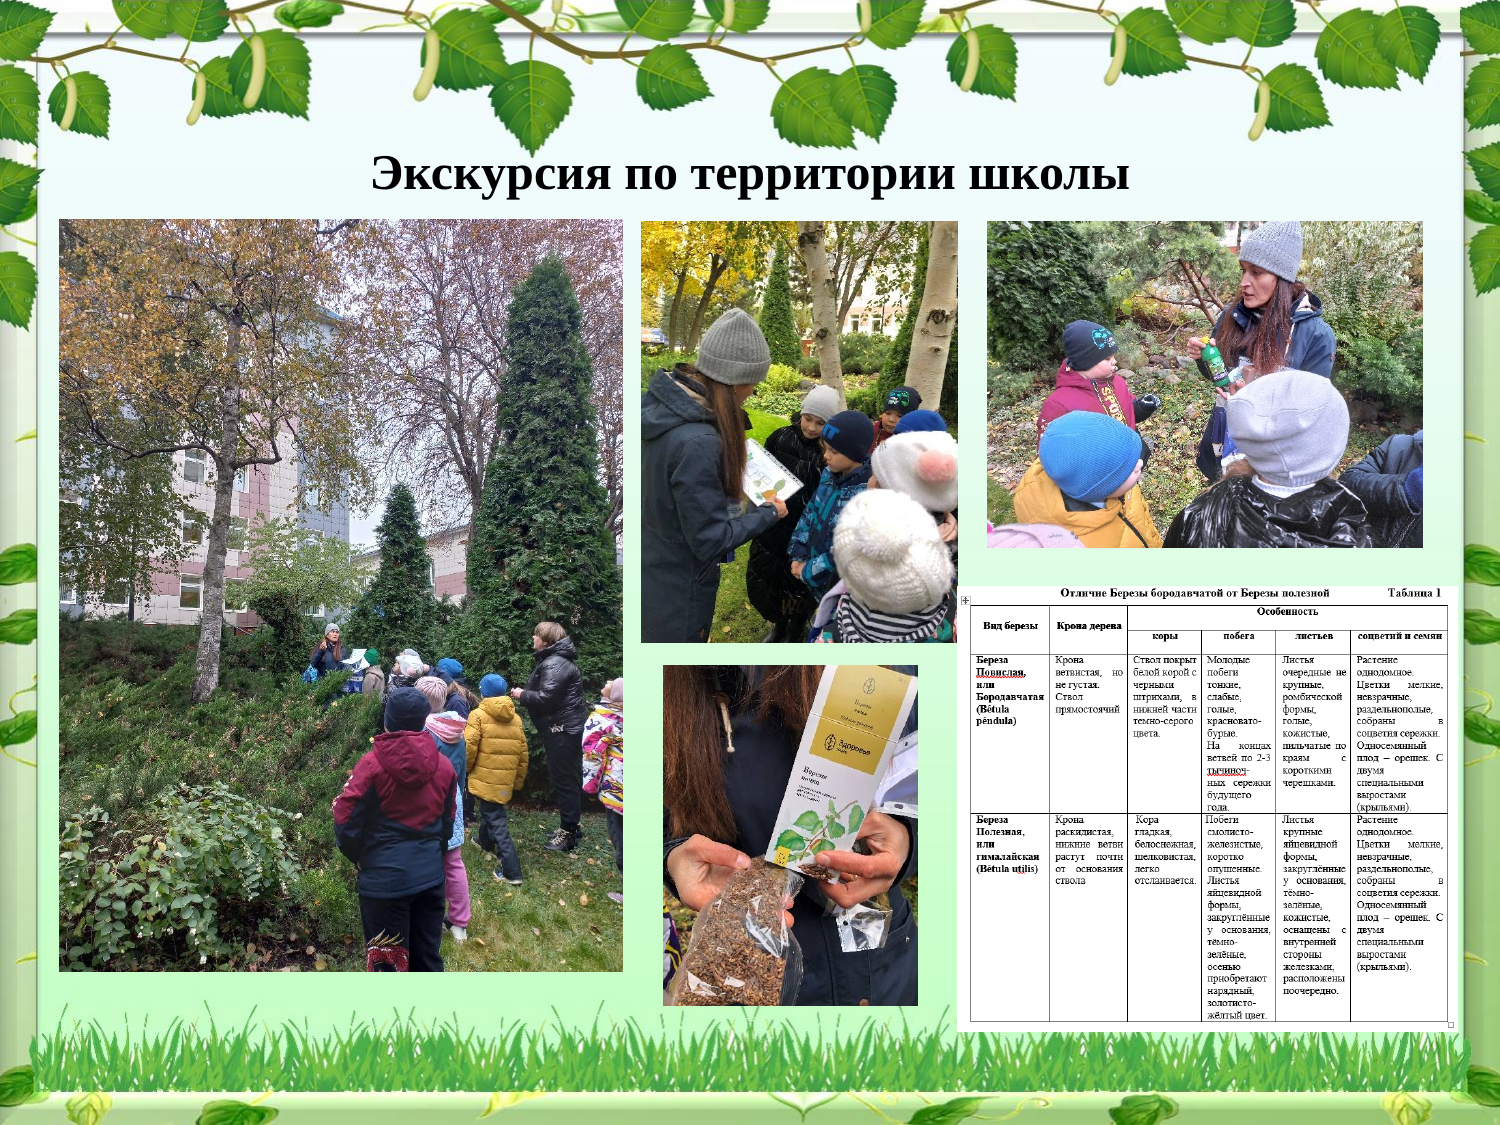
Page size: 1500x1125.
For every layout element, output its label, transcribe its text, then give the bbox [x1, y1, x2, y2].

text_box Экскурсия по территории школы [194, 132, 1306, 208]
picture [0, 0, 1500, 1125]
